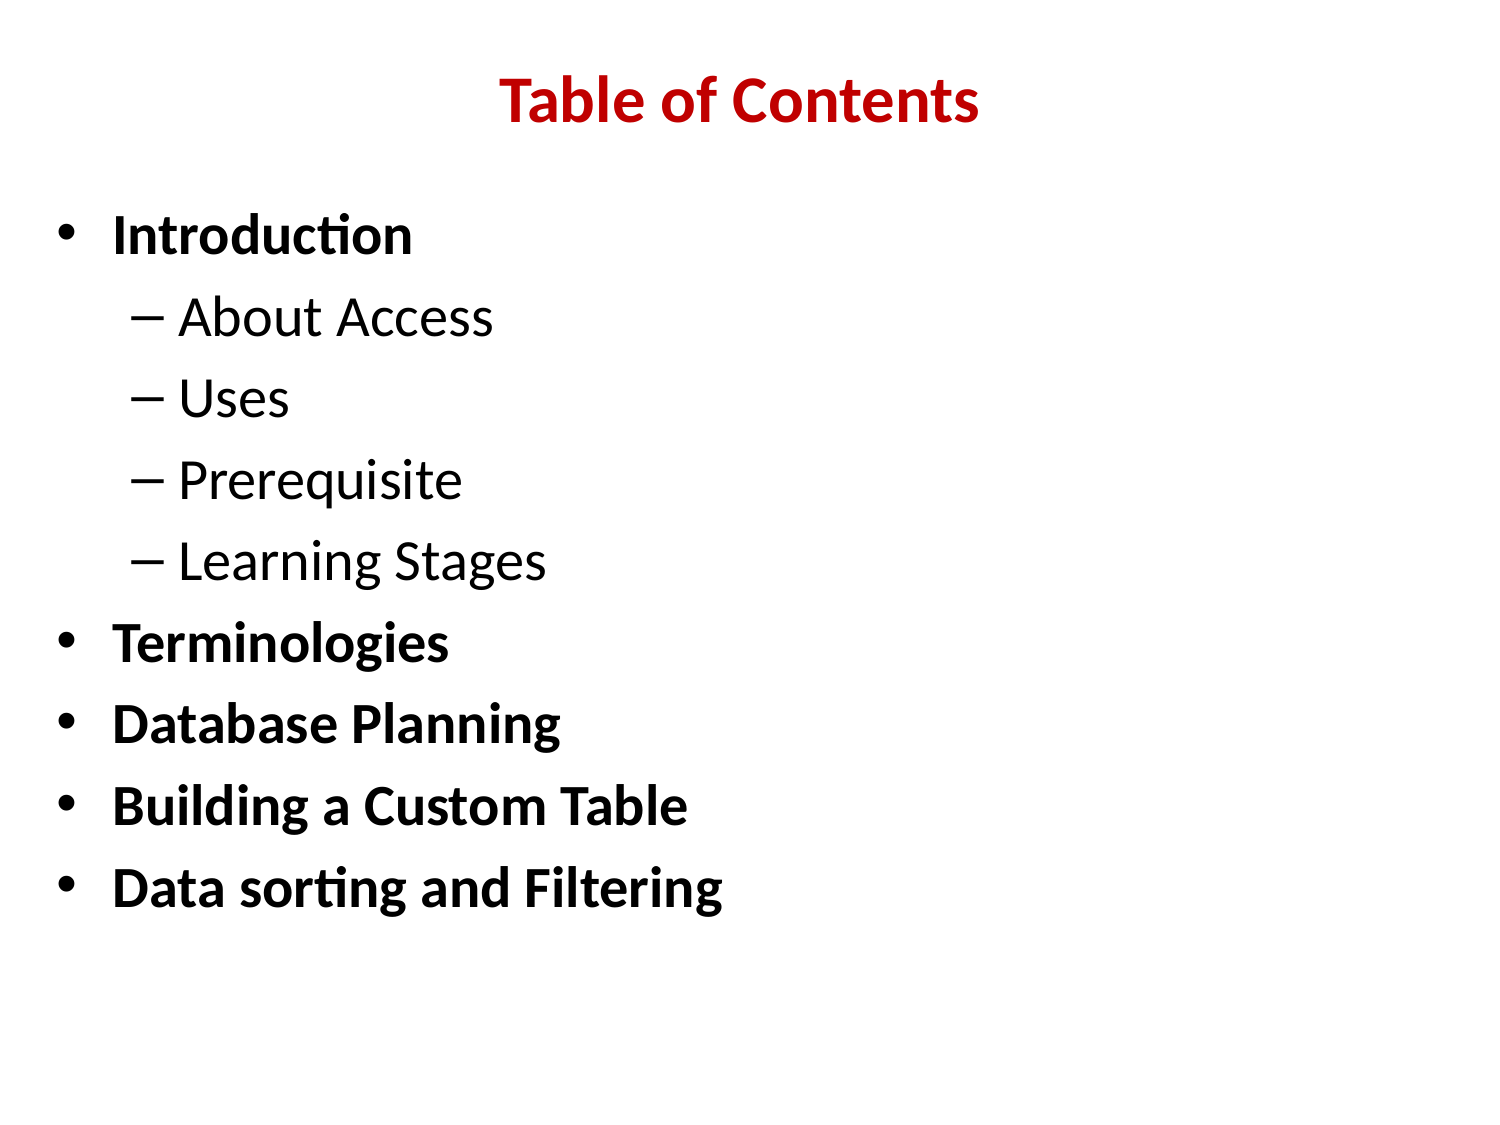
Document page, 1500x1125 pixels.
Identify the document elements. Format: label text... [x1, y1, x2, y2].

title Table of Contents [64, 42, 1415, 149]
list Introduction About Access Uses Prerequisite Learning Stages Terminologies Database Planning Building a Custom Table Data sorting and Filtering [41, 188, 1412, 1106]
